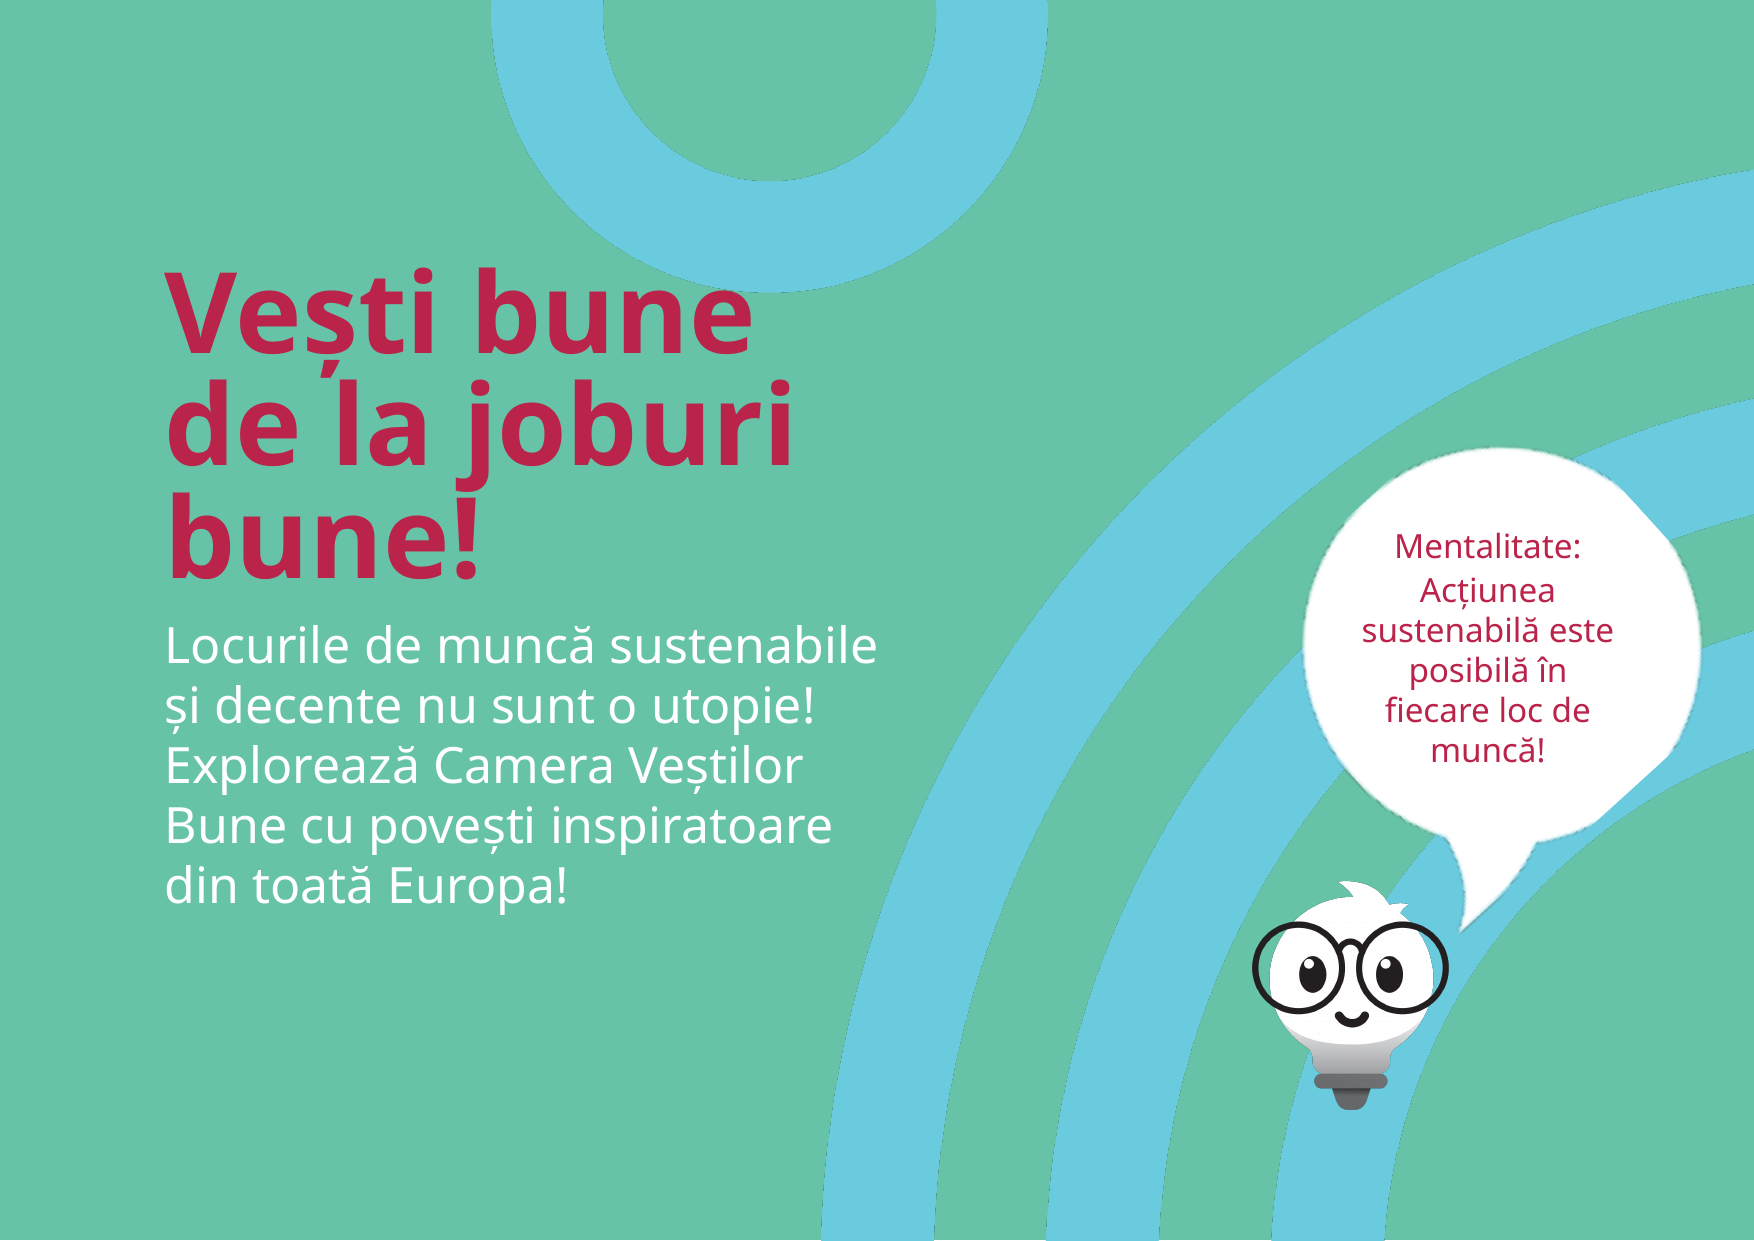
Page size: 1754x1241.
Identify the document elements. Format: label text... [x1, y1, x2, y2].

text_box Locurile de muncă sustenabile și decente nu sunt o utopie! Explorează Camera Veștilor Bune cu povești inspiratoare din toată Europa! [150, 606, 820, 922]
picture [491, 0, 1754, 1241]
text_box Vești bune de la joburi bune! [150, 255, 820, 606]
